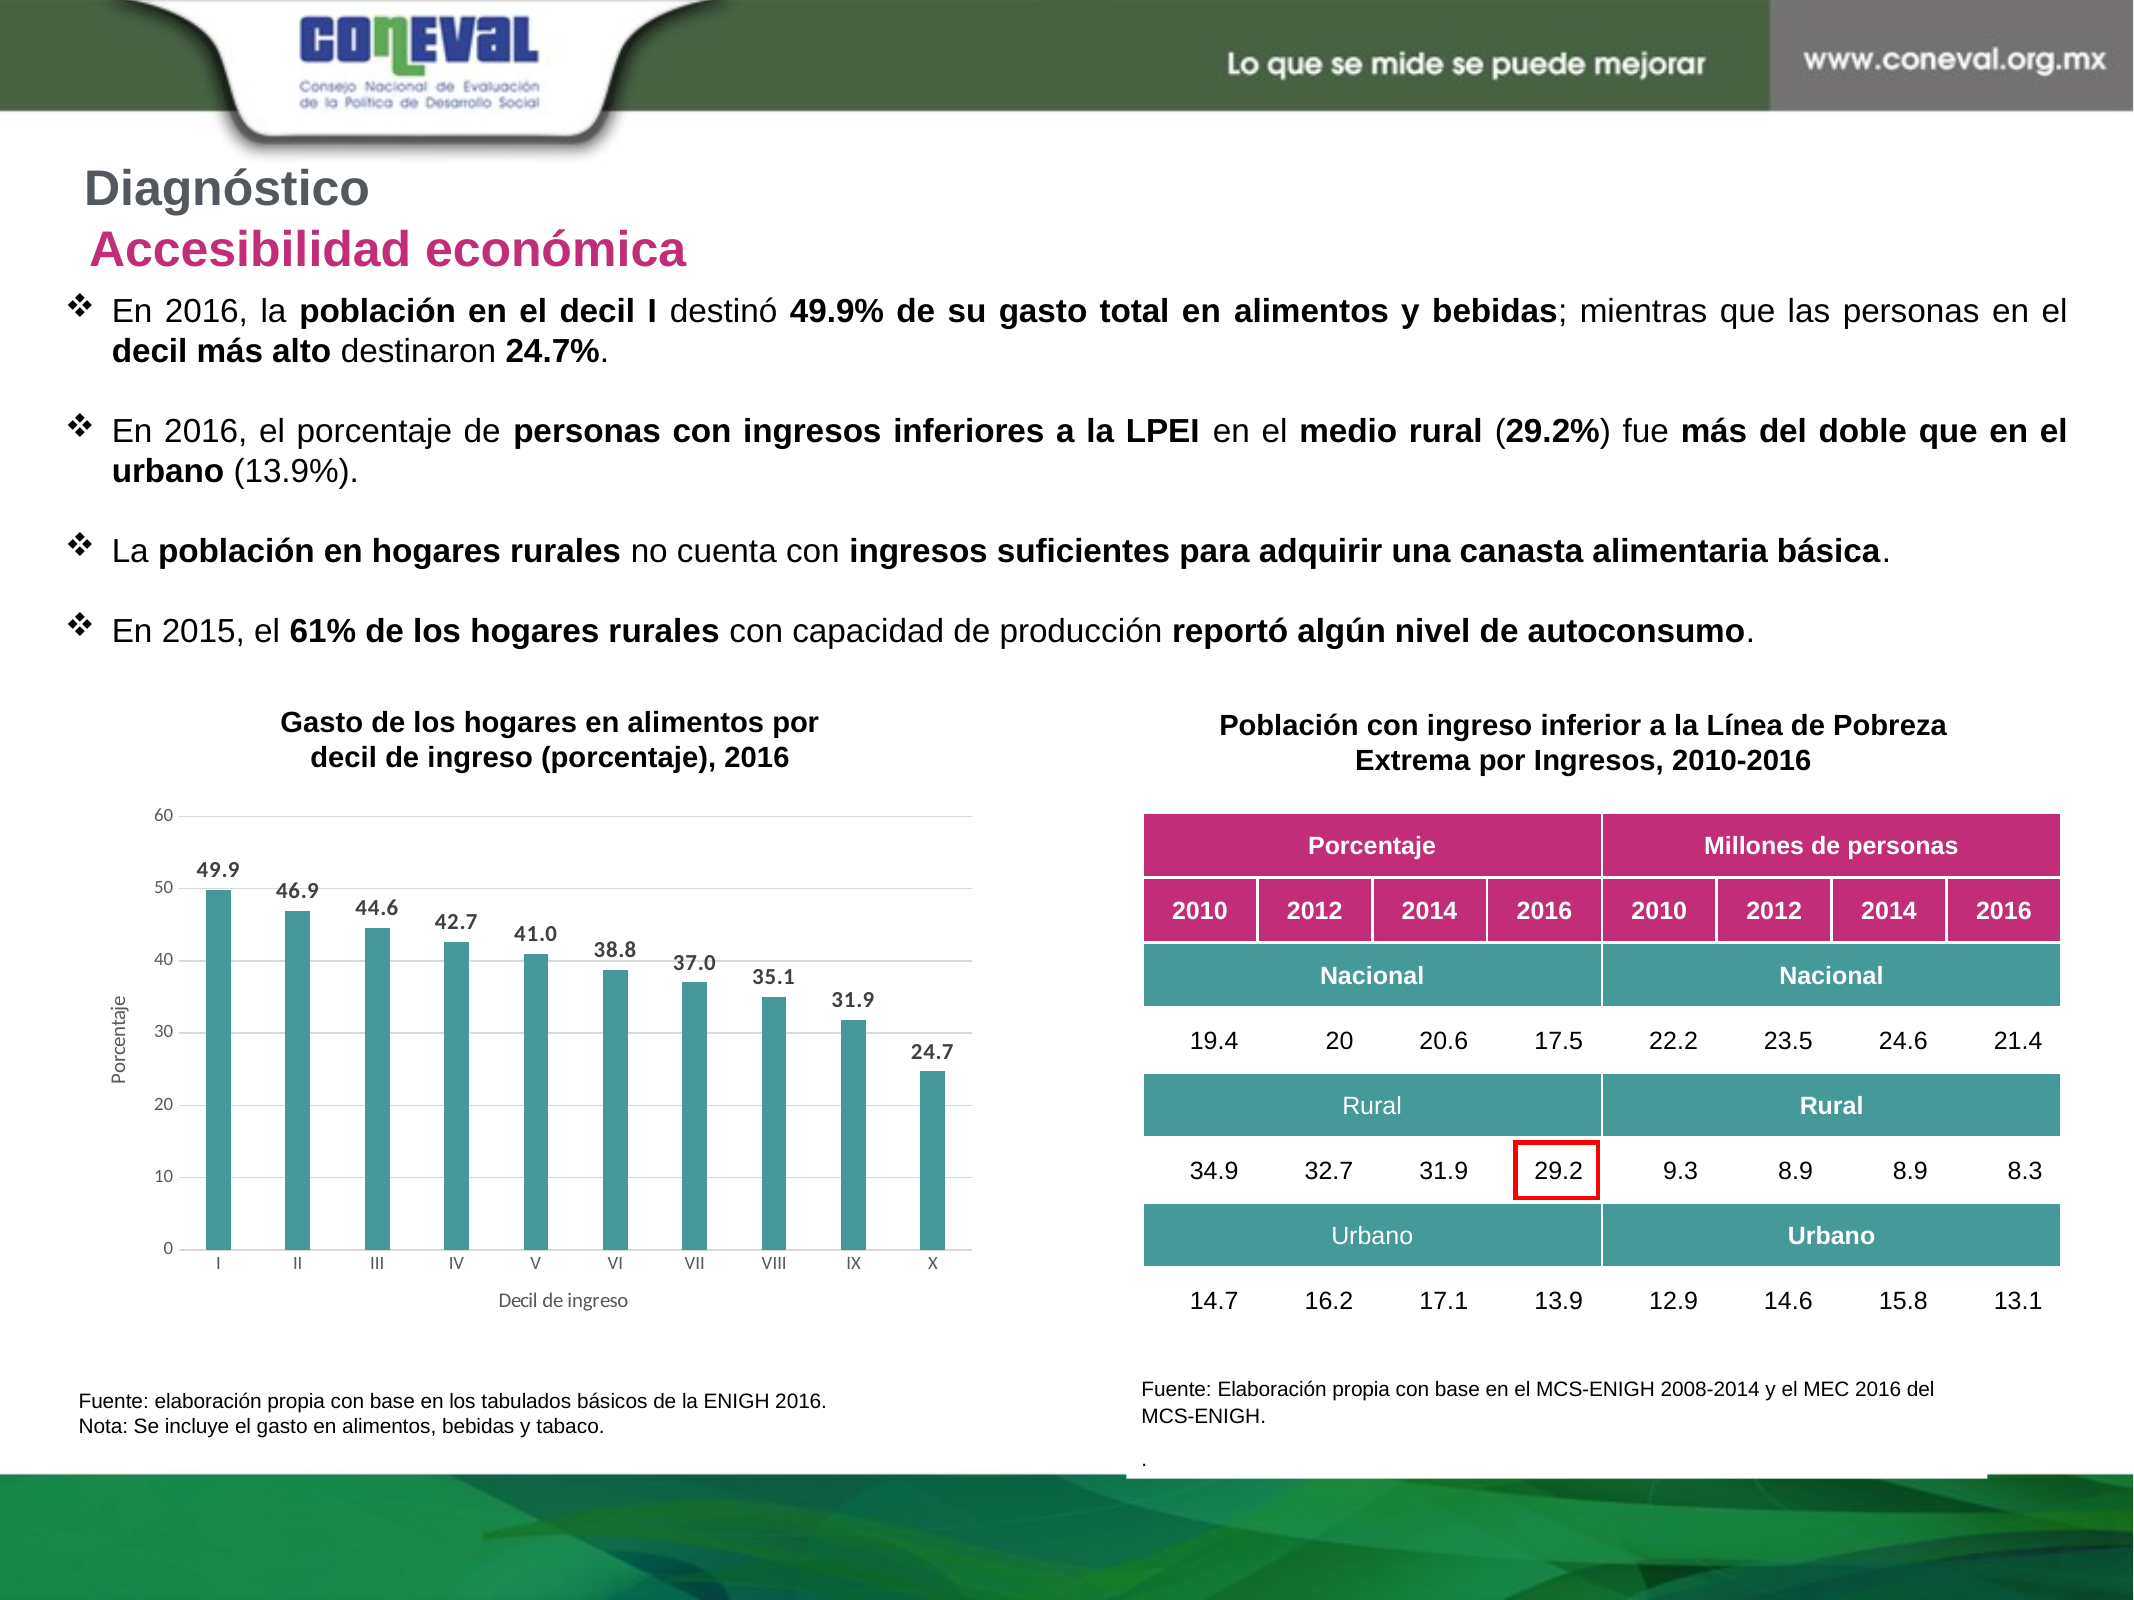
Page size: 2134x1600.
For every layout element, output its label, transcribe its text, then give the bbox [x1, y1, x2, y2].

table_cell 2014 [1833, 879, 1945, 941]
table_cell 20.6 [1374, 1009, 1486, 1071]
table_header Millones de personas [1603, 814, 2060, 876]
table_cell 2010 [1144, 879, 1256, 941]
table_cell 17.1 [1374, 1269, 1486, 1331]
text_box Gasto de los hogares en alimentos por decil de ingreso (porcentaje), 2016 [234, 695, 866, 781]
table_cell 34.9 [1144, 1139, 1256, 1201]
table_cell 24.6 [1833, 1009, 1945, 1071]
table_cell 12.9 [1603, 1269, 1715, 1331]
table_cell 13.9 [1488, 1269, 1601, 1331]
table_cell Urbano [1603, 1204, 2060, 1266]
table_cell 2016 [1948, 879, 2060, 941]
table_cell 14.6 [1718, 1269, 1830, 1331]
table_cell 8.9 [1718, 1139, 1830, 1201]
table_cell 16.2 [1259, 1269, 1371, 1331]
table_cell 2010 [1603, 879, 1715, 941]
table_cell 21.4 [1948, 1009, 2060, 1071]
table_cell 2012 [1718, 879, 1830, 941]
table_cell 8.3 [1948, 1139, 2060, 1201]
table_cell 9.3 [1603, 1139, 1715, 1201]
table_cell Nacional [1144, 944, 1601, 1006]
text_box Fuente: Elaboración propia con base en el MCS-ENIGH 2008-2014 y el MEC 2016 del MCS-ENIGH. . [1126, 1366, 1988, 1479]
table_cell Rural [1144, 1074, 1601, 1136]
table_cell 15.8 [1833, 1269, 1945, 1331]
picture [0, 0, 2134, 1600]
table_cell 20 [1259, 1009, 1371, 1071]
text_box Población con ingreso inferior a la Línea de Pobreza Extrema por Ingresos, 2010-2016 [1168, 698, 1999, 784]
table_cell Nacional [1603, 944, 2060, 1006]
text_box Accesibilidad económica [74, 209, 702, 285]
table_cell 2016 [1488, 879, 1601, 941]
chart [76, 796, 991, 1344]
table_cell 2014 [1374, 879, 1486, 941]
table_cell 17.5 [1488, 1009, 1601, 1071]
table_cell 8.9 [1833, 1139, 1945, 1201]
text_box Fuente: elaboración propia con base en los tabulados básicos de la ENIGH 2016. Nota: Se incluye el gasto en alimentos, bebidas y tabaco. [63, 1380, 1046, 1445]
table_cell 19.4 [1144, 1009, 1256, 1071]
table_cell 32.7 [1259, 1139, 1371, 1201]
table_cell Rural [1603, 1074, 2060, 1136]
table_cell 31.9 [1374, 1139, 1486, 1201]
table_cell 22.2 [1603, 1009, 1715, 1071]
text_box En 2016, la población en el decil I destinó 49.9% de su gasto total en alimentos y bebidas; mientras que las personas en el decil más alto destinaron 24.7%. En 2016, el porcentaje de personas con ingresos inferiores a la LPEI en el medio rural (29.2%) fue más del doble que en el urbano (13.9%). La población en hogares rurales no cuenta con ingresos suficientes para adquirir una canasta alimentaria básica. En 2015, el 61% de los hogares rurales con capacidad de producción reportó algún nivel de autoconsumo. [56, 281, 2077, 657]
table_header Porcentaje [1144, 814, 1601, 876]
table_cell 2012 [1259, 879, 1371, 941]
text_box Diagnóstico [75, 147, 1143, 225]
table_cell 13.1 [1948, 1269, 2060, 1331]
table_cell 14.7 [1144, 1269, 1256, 1331]
text_box [1514, 1142, 1599, 1199]
table_cell 29.2 [1488, 1139, 1601, 1201]
table_cell Urbano [1144, 1204, 1601, 1266]
table_cell 23.5 [1718, 1009, 1830, 1071]
